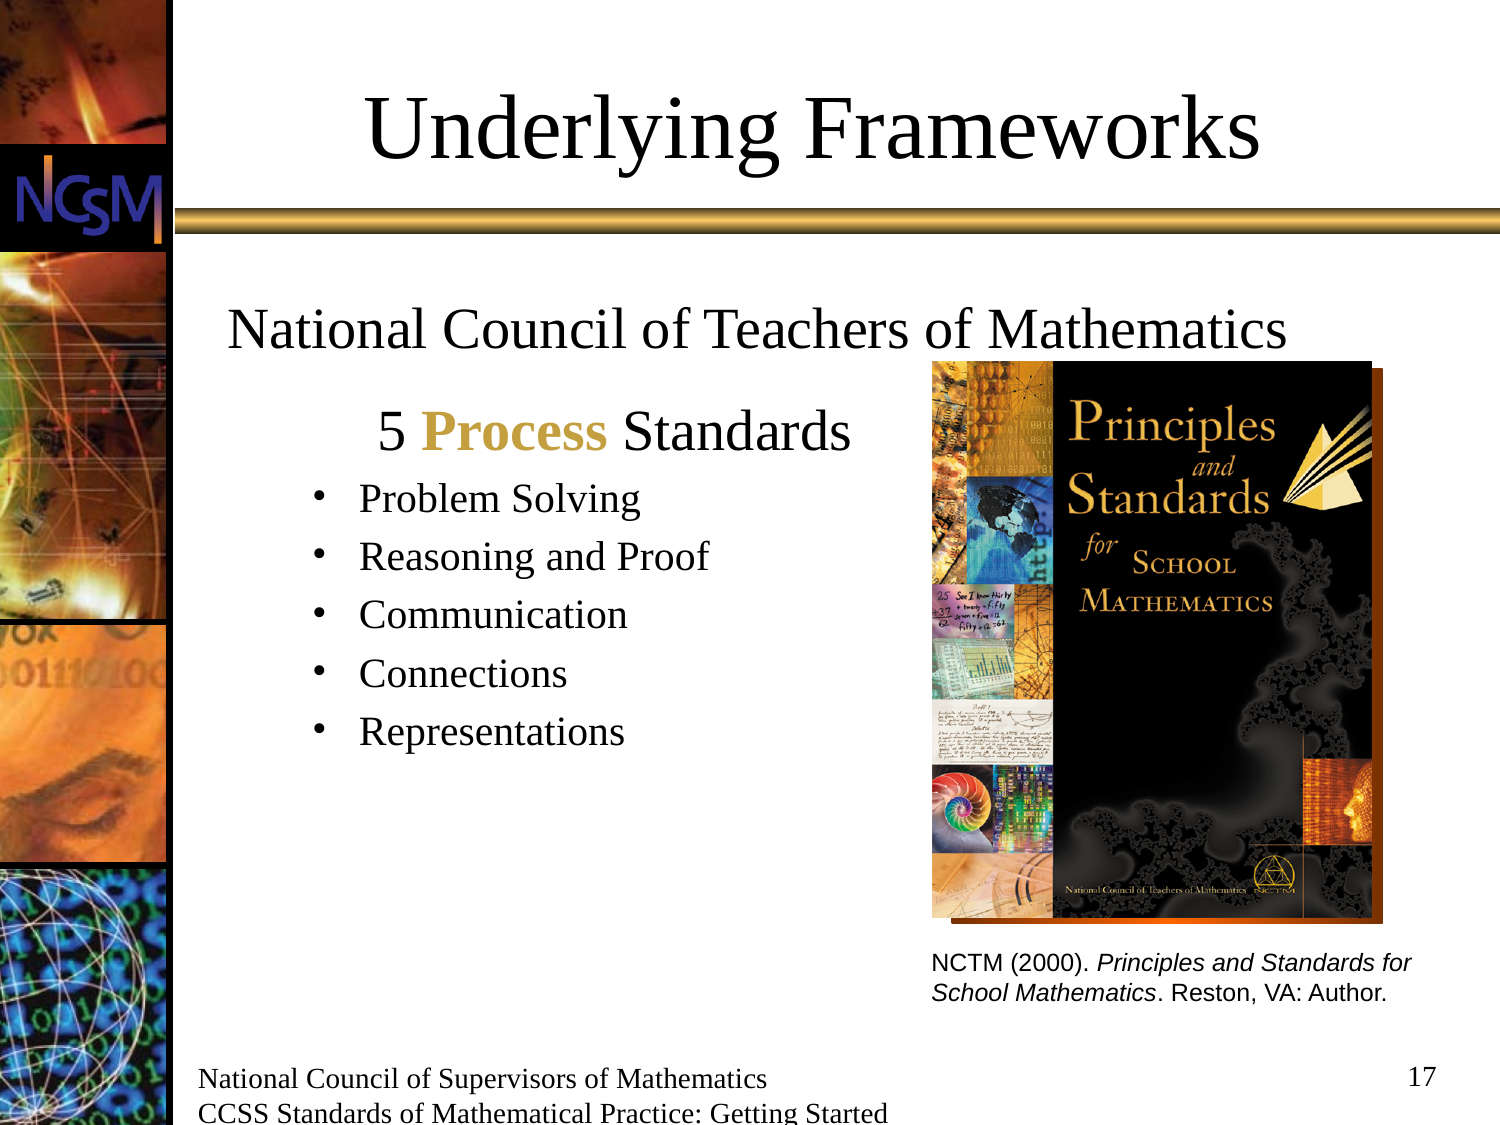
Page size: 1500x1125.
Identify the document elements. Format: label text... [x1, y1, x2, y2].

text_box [932, 361, 1383, 925]
text_box NCTM (2000). Principles and Standards for School Mathematics. Reston, VA: Author. [916, 938, 1430, 1014]
picture [0, 0, 167, 619]
slide_number 17 [1379, 1049, 1453, 1125]
picture [0, 869, 166, 1125]
picture [0, 625, 166, 862]
list National Council of Teachers of Mathematics 5 Process Standards Problem Solving Reasoning and Proof Communication Connections Representations [212, 282, 1463, 1025]
title Underlying Frameworks [200, 37, 1450, 206]
